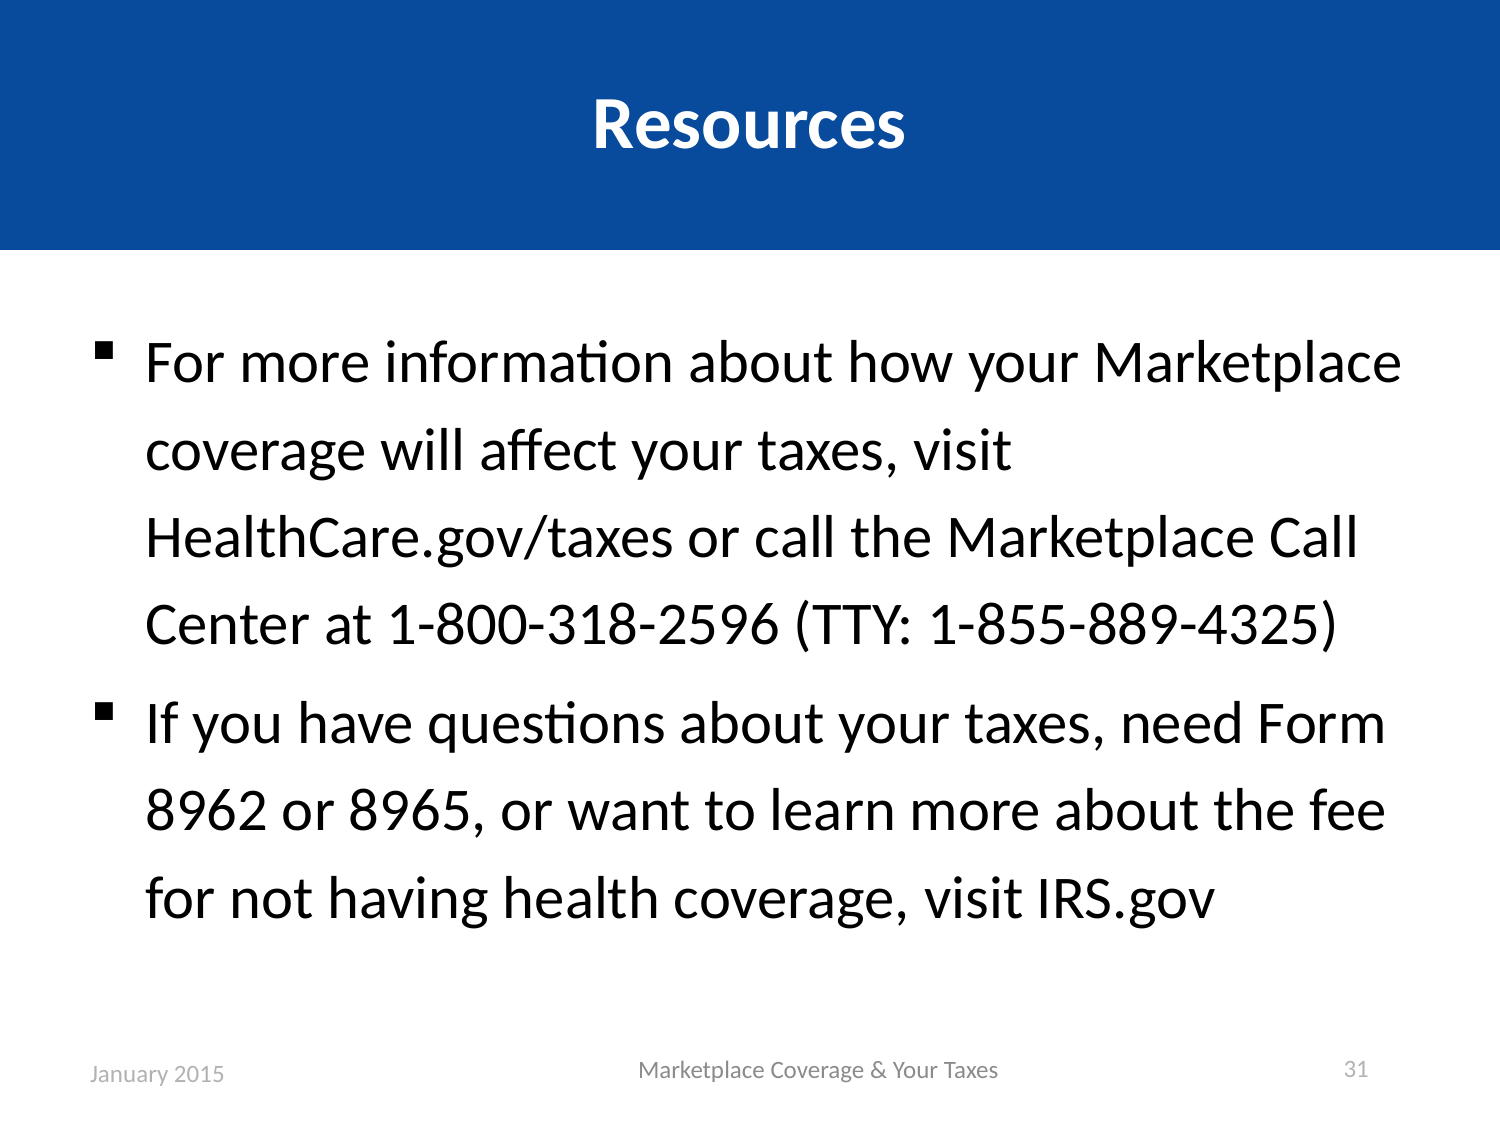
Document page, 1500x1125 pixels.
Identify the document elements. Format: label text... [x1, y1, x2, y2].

slide_number 31 [1275, 1037, 1438, 1098]
title Resources [0, 0, 1500, 238]
list For more information about how your Marketplace coverage will affect your taxes, visit HealthCare.gov/taxes or call the Marketplace Call Center at 1-800-318-2596 (TTY: 1-855-889-4325) If you have questions about your taxes, need Form 8962 or 8965, or want to learn more about the fee for not having health coverage, visit IRS.gov [75, 299, 1425, 1005]
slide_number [75, 1042, 425, 1103]
